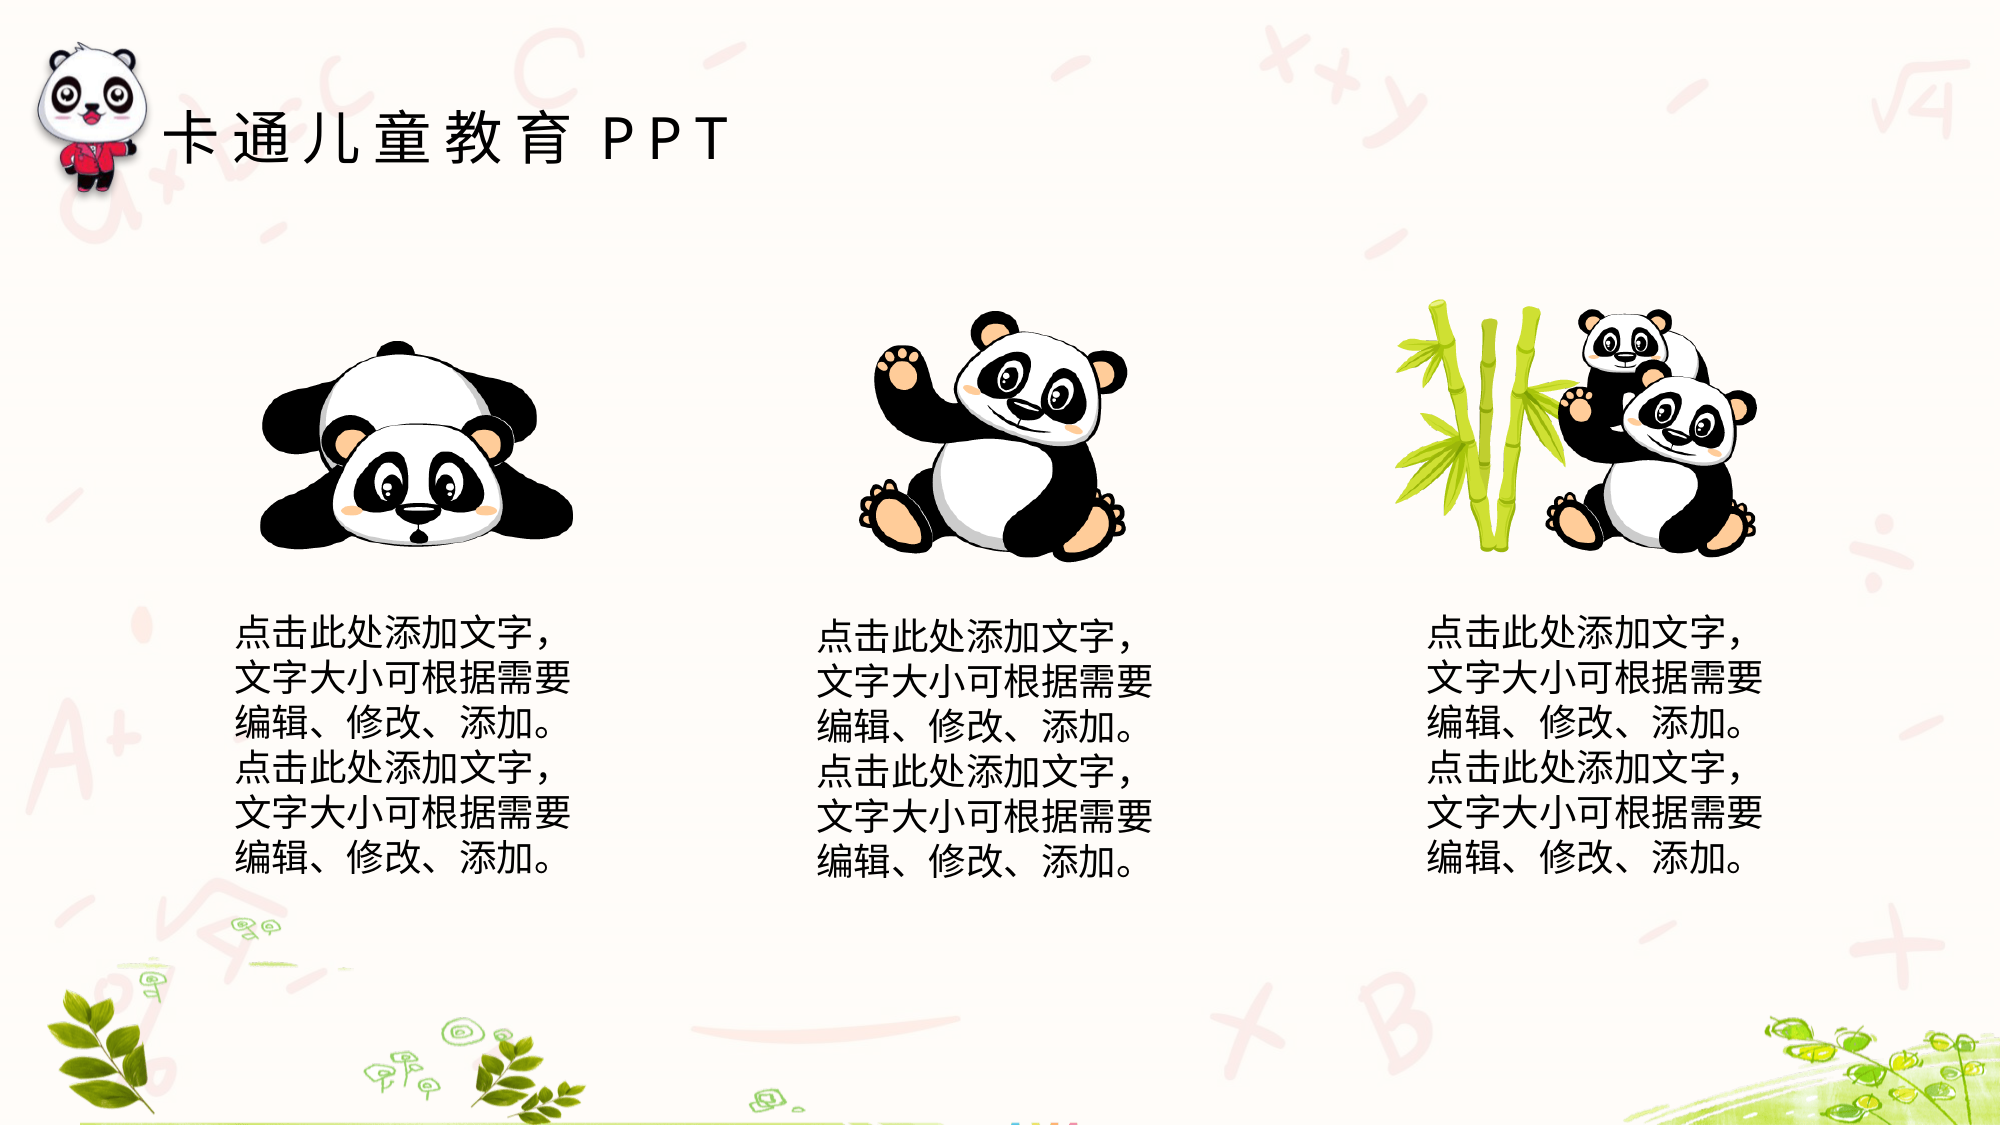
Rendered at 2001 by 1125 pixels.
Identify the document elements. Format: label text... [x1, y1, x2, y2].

text_box [739, 209, 1233, 605]
picture [33, 31, 153, 196]
text_box 点击此处添加文字，文字大小可根据需要编辑、修改、添加。点击此处添加文字，文字大小可根据需要编辑、修改、添加。 [801, 605, 1198, 891]
text_box 点击此处添加文字，文字大小可根据需要编辑、修改、添加。点击此处添加文字，文字大小可根据需要编辑、修改、添加。 [1411, 601, 1809, 887]
text_box 点击此处添加文字，文字大小可根据需要编辑、修改、添加。点击此处添加文字，文字大小可根据需要编辑、修改、添加。 [219, 601, 616, 887]
text_box 卡通儿童教育PPT [153, 94, 759, 179]
picture [0, 906, 2000, 1125]
text_box [1335, 209, 1829, 601]
text_box [164, 209, 657, 601]
